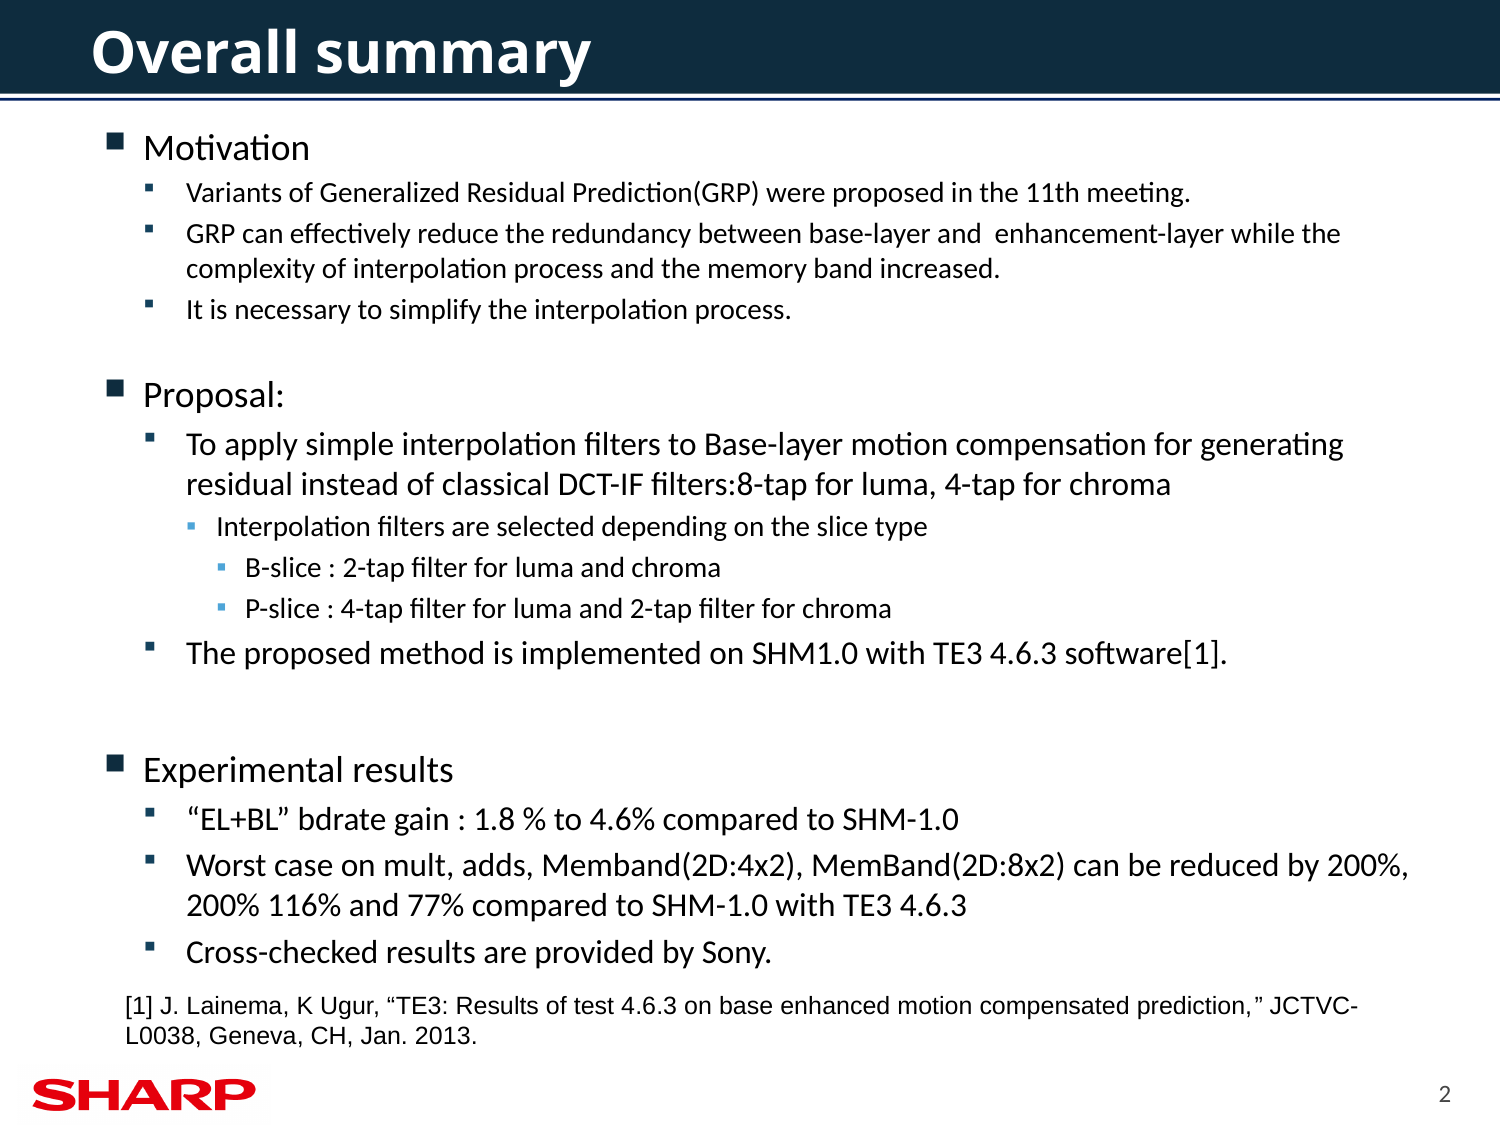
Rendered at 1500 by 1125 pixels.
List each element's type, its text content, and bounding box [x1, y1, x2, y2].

text_box [1] J. Lainema, K Ugur, “TE3: Results of test 4.6.3 on base enhanced motion compensated prediction,” JCTVC-L0038, Geneva, CH, Jan. 2013. [35, 981, 1394, 1087]
list Motivation Variants of Generalized Residual Prediction(GRP) were proposed in the 11th meeting. GRP can effectively reduce the redundancy between base-layer and enhancement-layer while the complexity of interpolation process and the memory band increased. It is necessary to simplify the interpolation process. Proposal: To apply simple interpolation filters to Base-layer motion compensation for generating residual instead of classical DCT-IF filters:8-tap for luma, 4-tap for chroma Interpolation filters are selected depending on the slice type B-slice : 2-tap filter for luma and chroma P-slice : 4-tap filter for luma and 2-tap filter for chroma The proposed method is implemented on SHM1.0 with TE3 4.6.3 software[1]. Experimental results “EL+BL” bdrate gain : 1.8 % to 4.6% compared to SHM-1.0 Worst case on mult, adds, Memband(2D:4x2), MemBand(2D:8x2) can be reduced by 200%, 200% 116% and 77% compared to SHM-1.0 with TE3 4.6.3 Cross-checked results are provided by Sony. [74, 107, 1465, 1062]
slide_number 2 [1345, 1062, 1467, 1108]
title Overall summary [74, 15, 1426, 85]
picture [17, 1064, 271, 1125]
